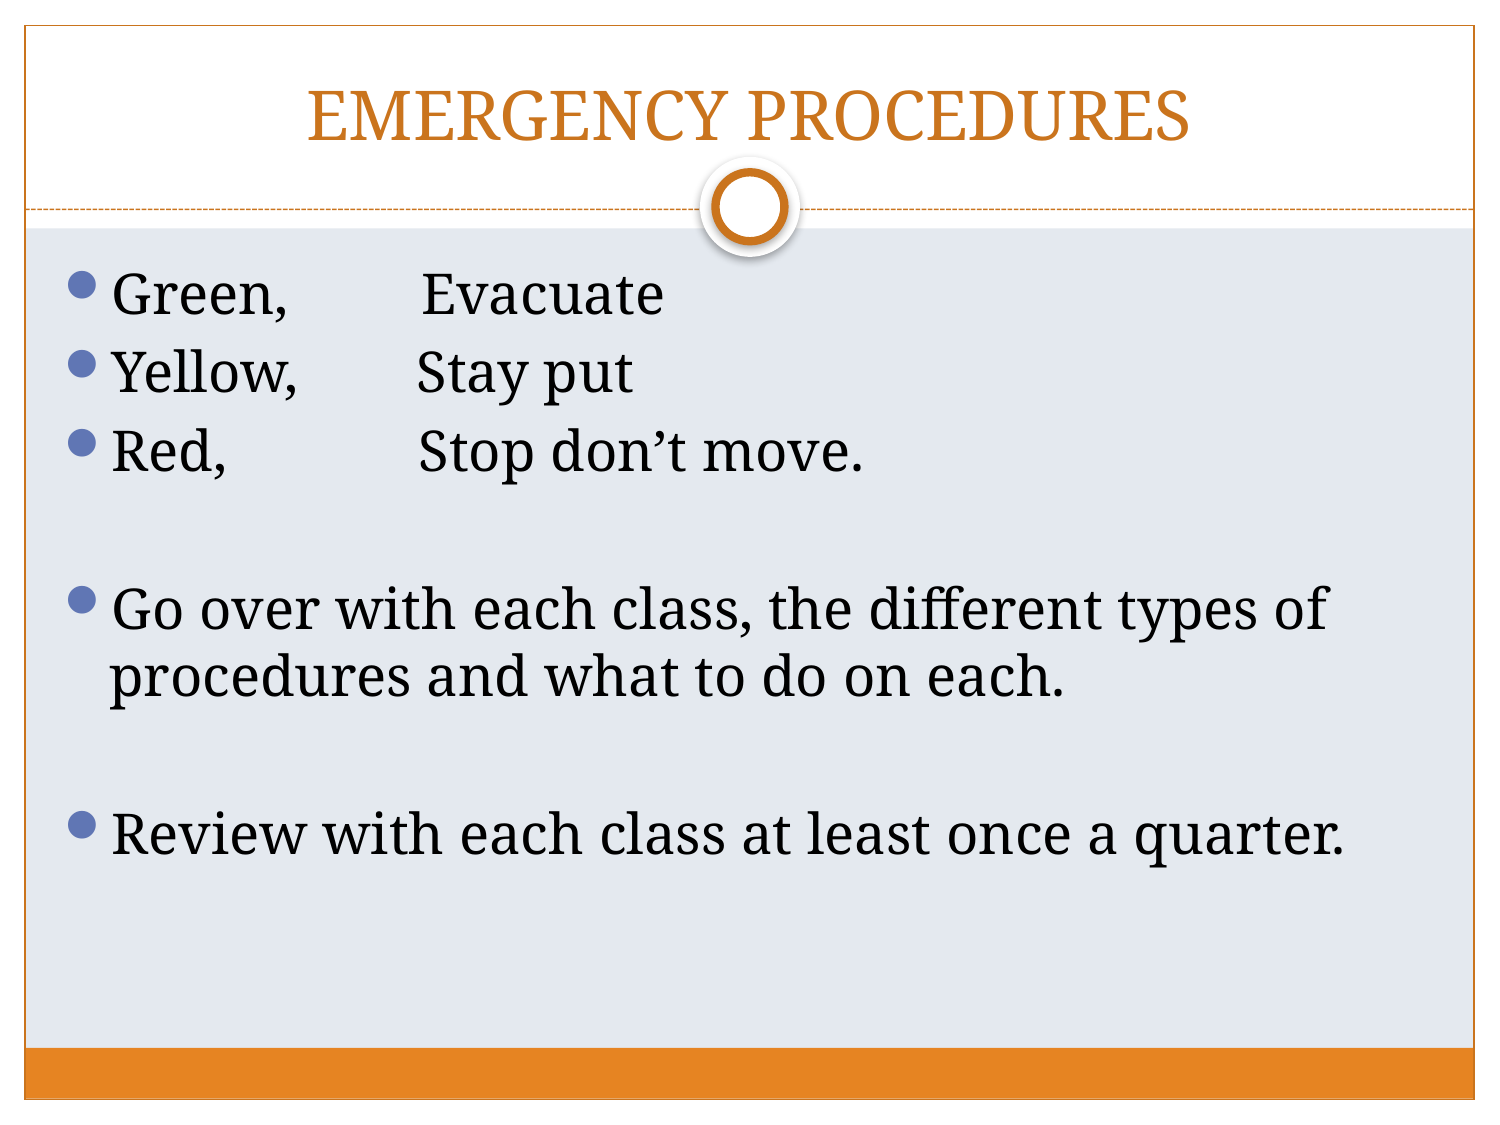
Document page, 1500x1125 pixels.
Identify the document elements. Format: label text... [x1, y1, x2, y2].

title EMERGENCY PROCEDURES [49, 37, 1450, 162]
list Green, Evacuate Yellow, Stay put Red, Stop don’t move. Go over with each class, the different types of procedures and what to do on each. Review with each class at least once a quarter. [49, 250, 1445, 1001]
